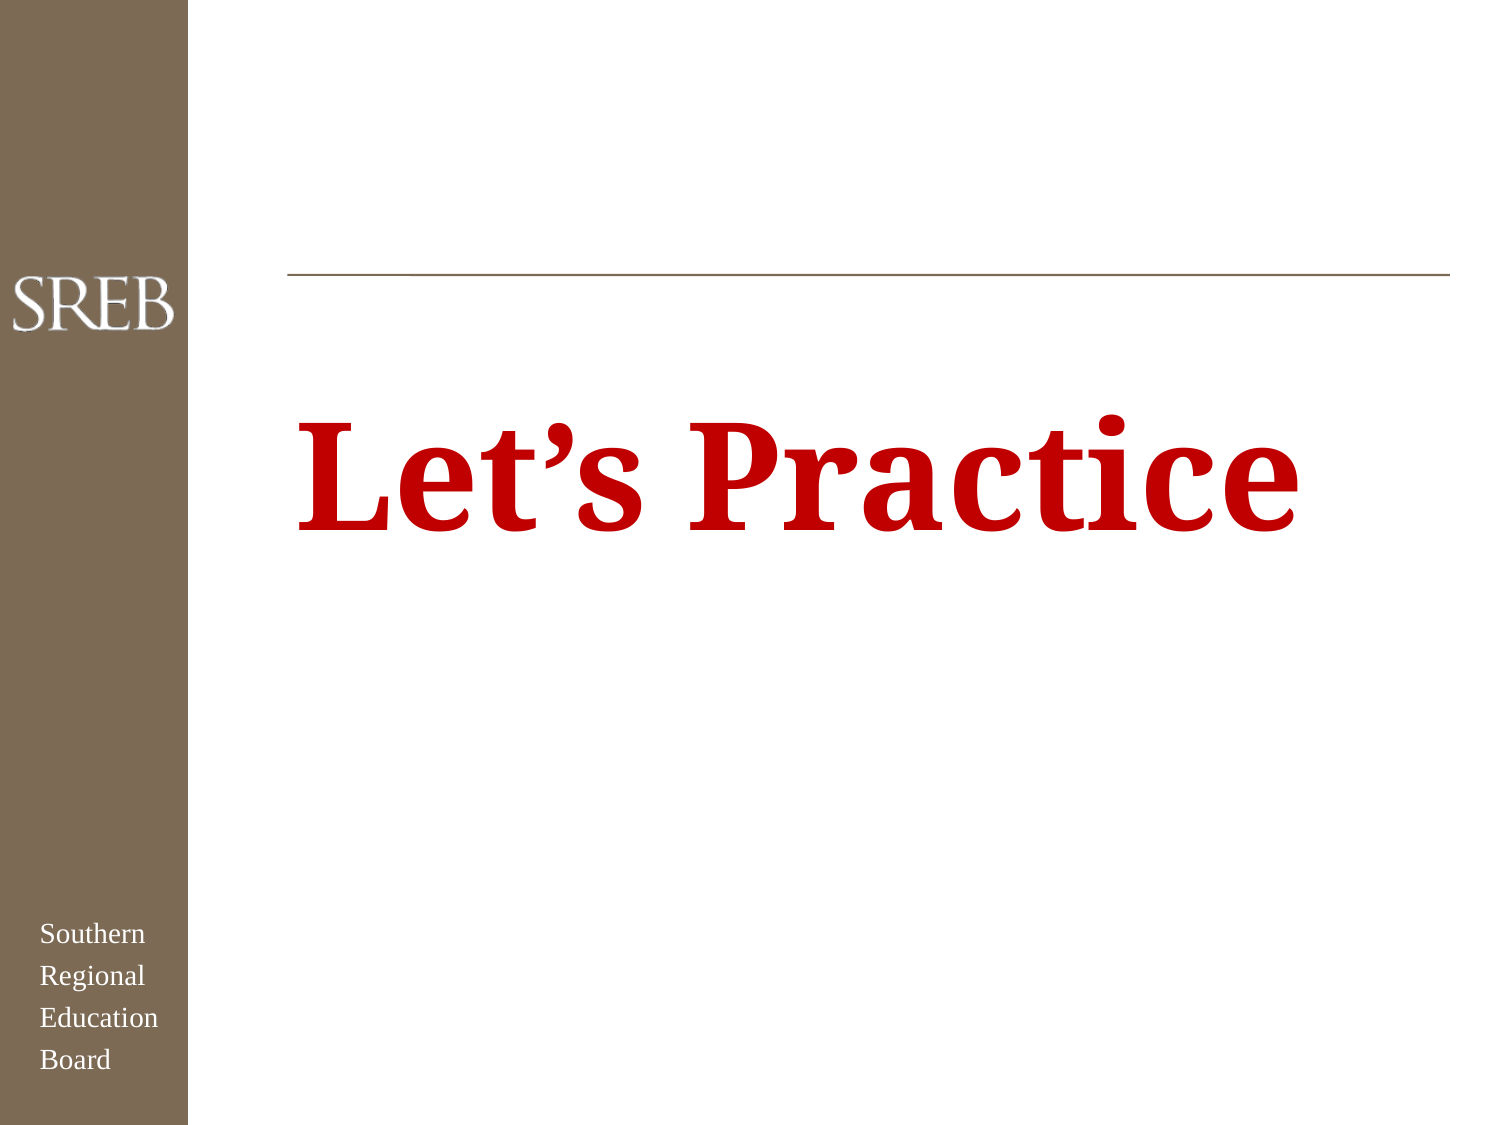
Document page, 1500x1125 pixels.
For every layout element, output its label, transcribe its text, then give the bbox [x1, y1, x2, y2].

title Let’s Practice [212, 349, 1388, 591]
picture [12, 274, 175, 332]
